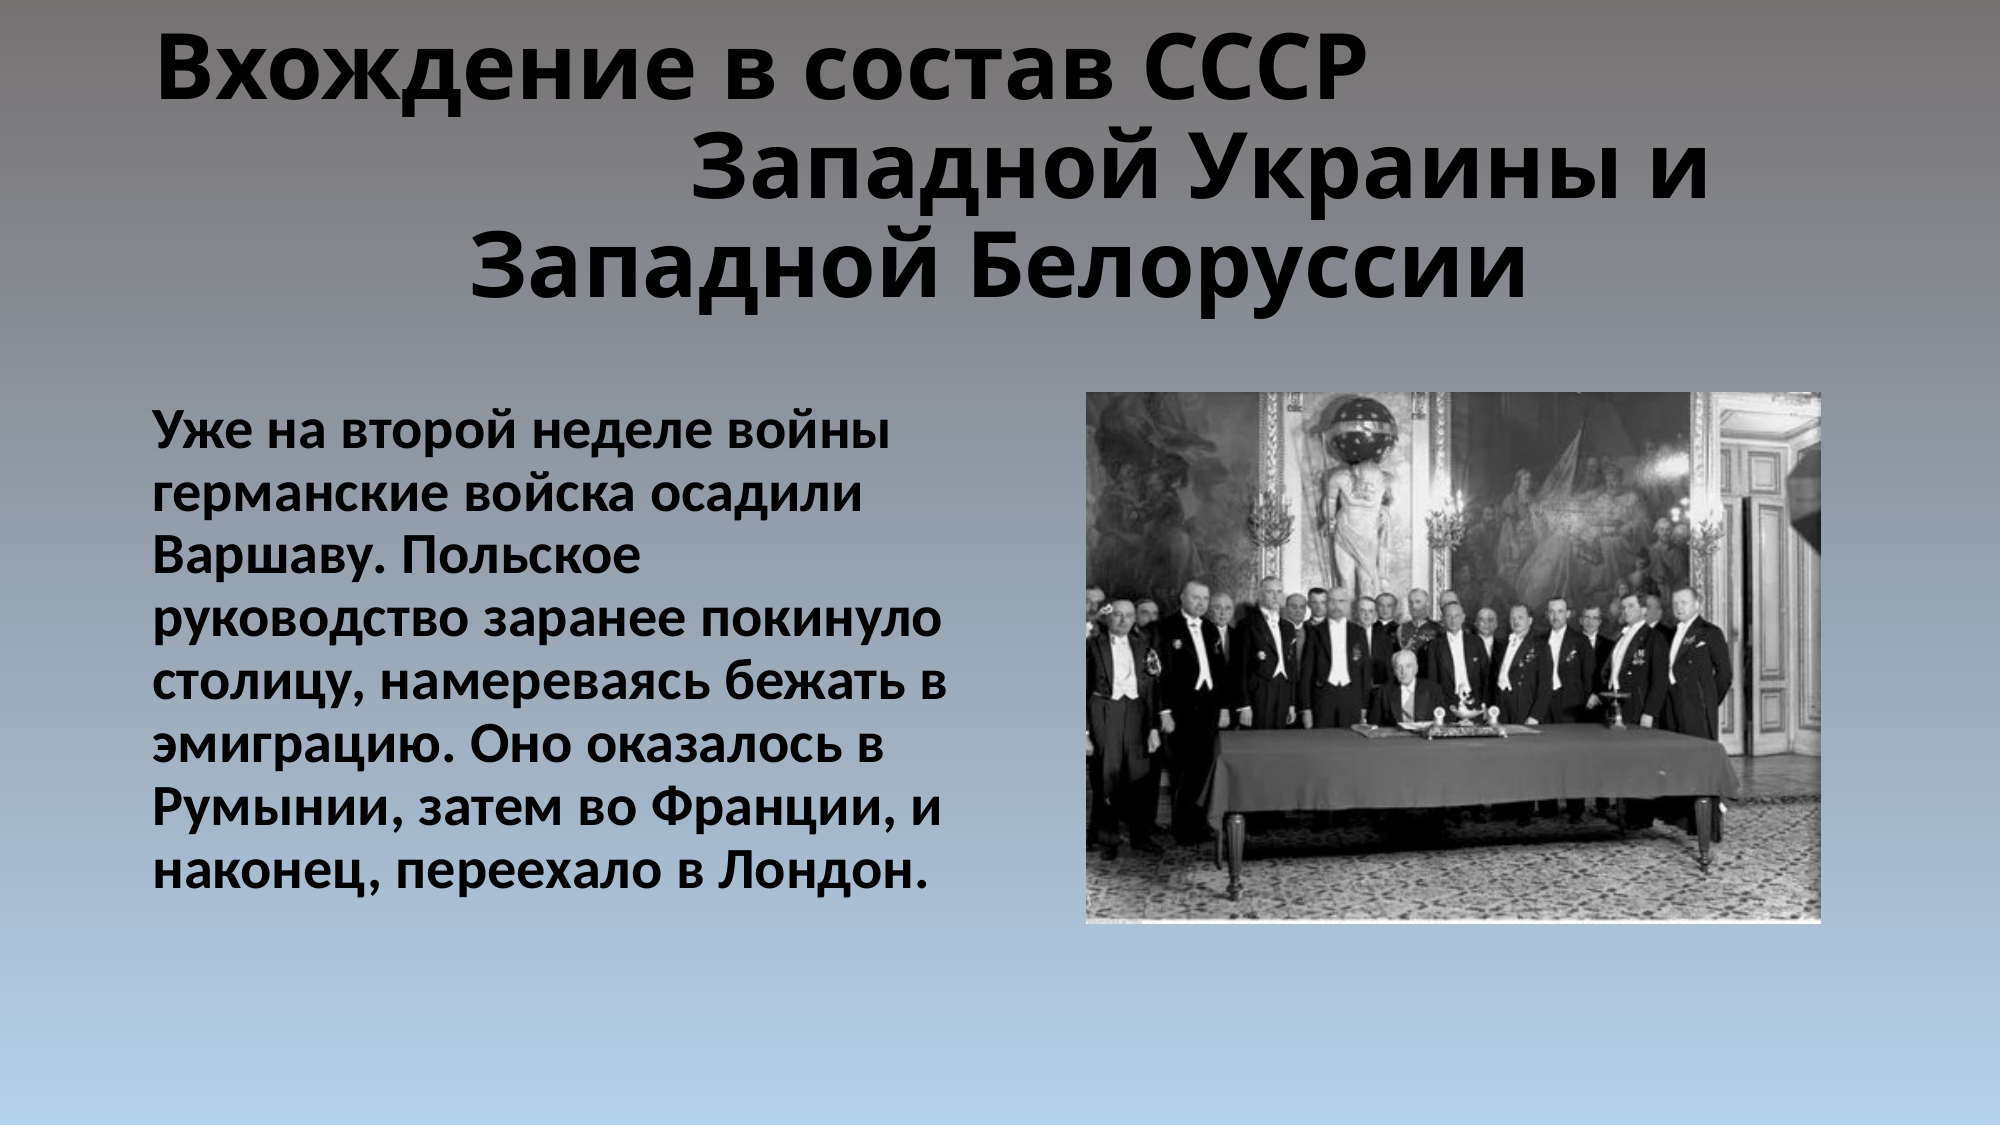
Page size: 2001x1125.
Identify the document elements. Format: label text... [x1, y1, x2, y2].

list Уже на второй неделе войны германские войска осадили Варшаву. Польское руководство заранее покинуло столицу, намереваясь бежать в эмиграцию. Оно оказалось в Румынии, затем во Франции, и наконец, переехало в Лондон. [137, 299, 980, 1014]
title Вхождение в состав СССР Западной Украины и Западной Белоруссии [137, 59, 1863, 278]
picture [1086, 392, 1821, 924]
